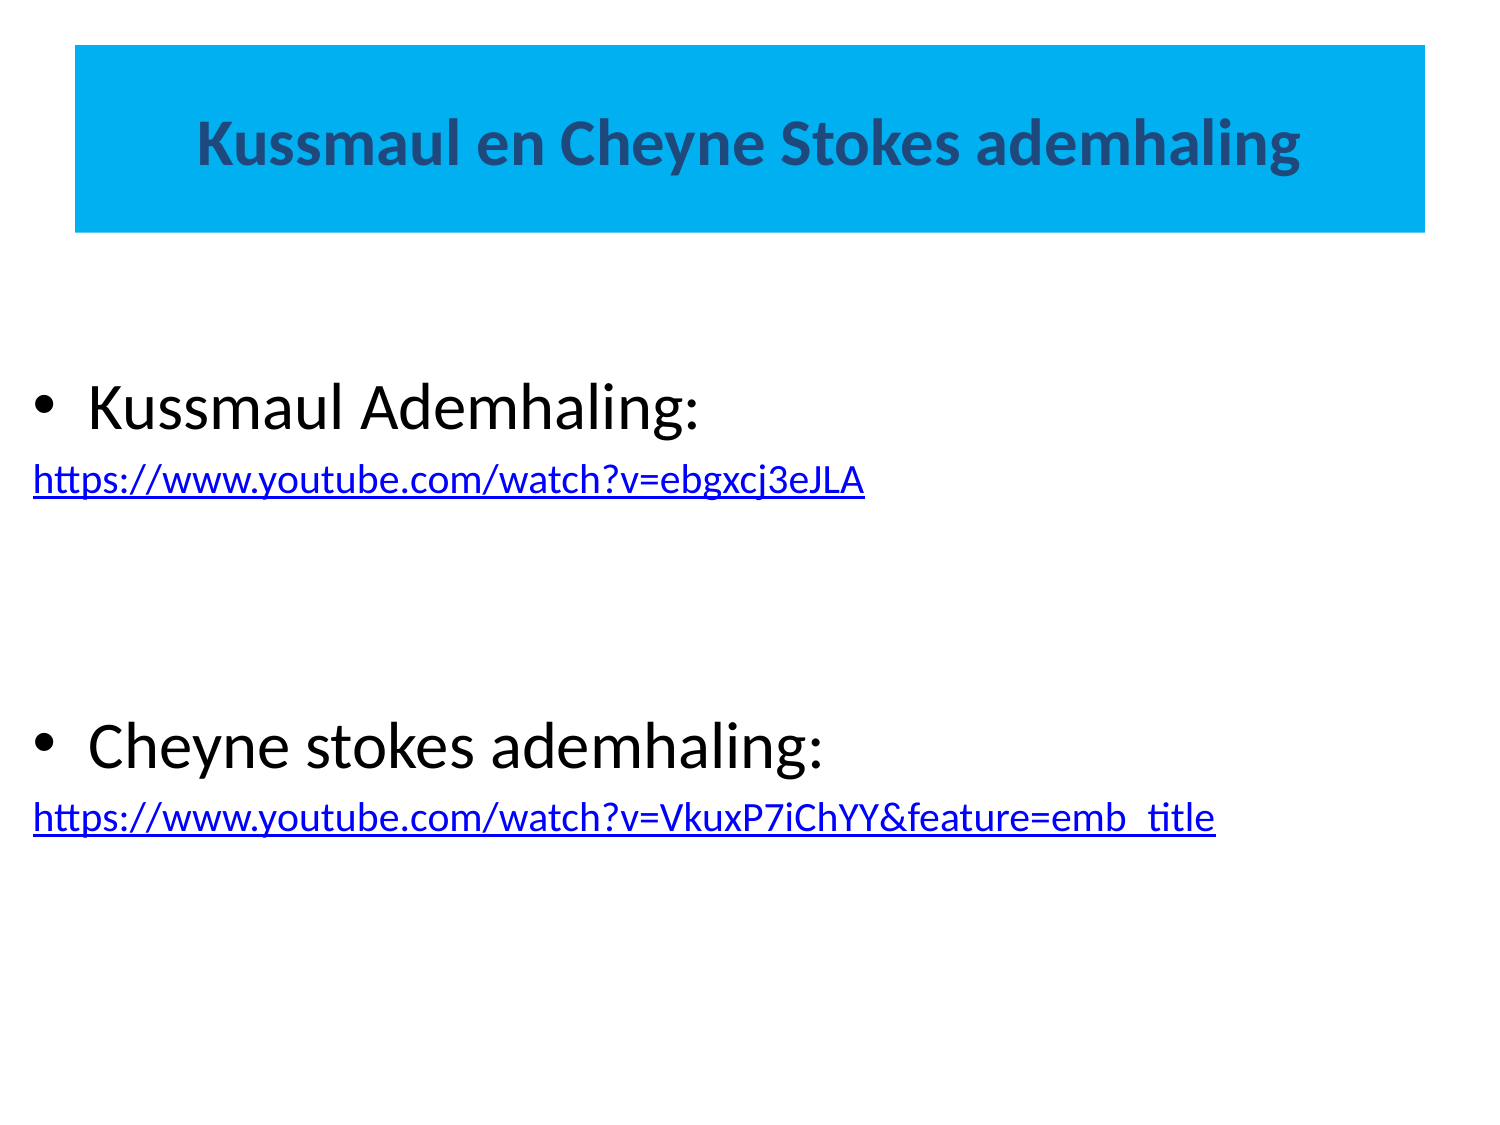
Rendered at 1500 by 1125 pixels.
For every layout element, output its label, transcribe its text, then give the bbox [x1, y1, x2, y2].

list Kussmaul Ademhaling: https://www.youtube.com/watch?v=ebgxcj3eJLA Cheyne stokes ademhaling: https://www.youtube.com/watch?v=VkuxP7iChYY&feature=emb_title [17, 262, 1500, 1083]
title Kussmaul en Cheyne Stokes ademhaling [75, 45, 1425, 233]
